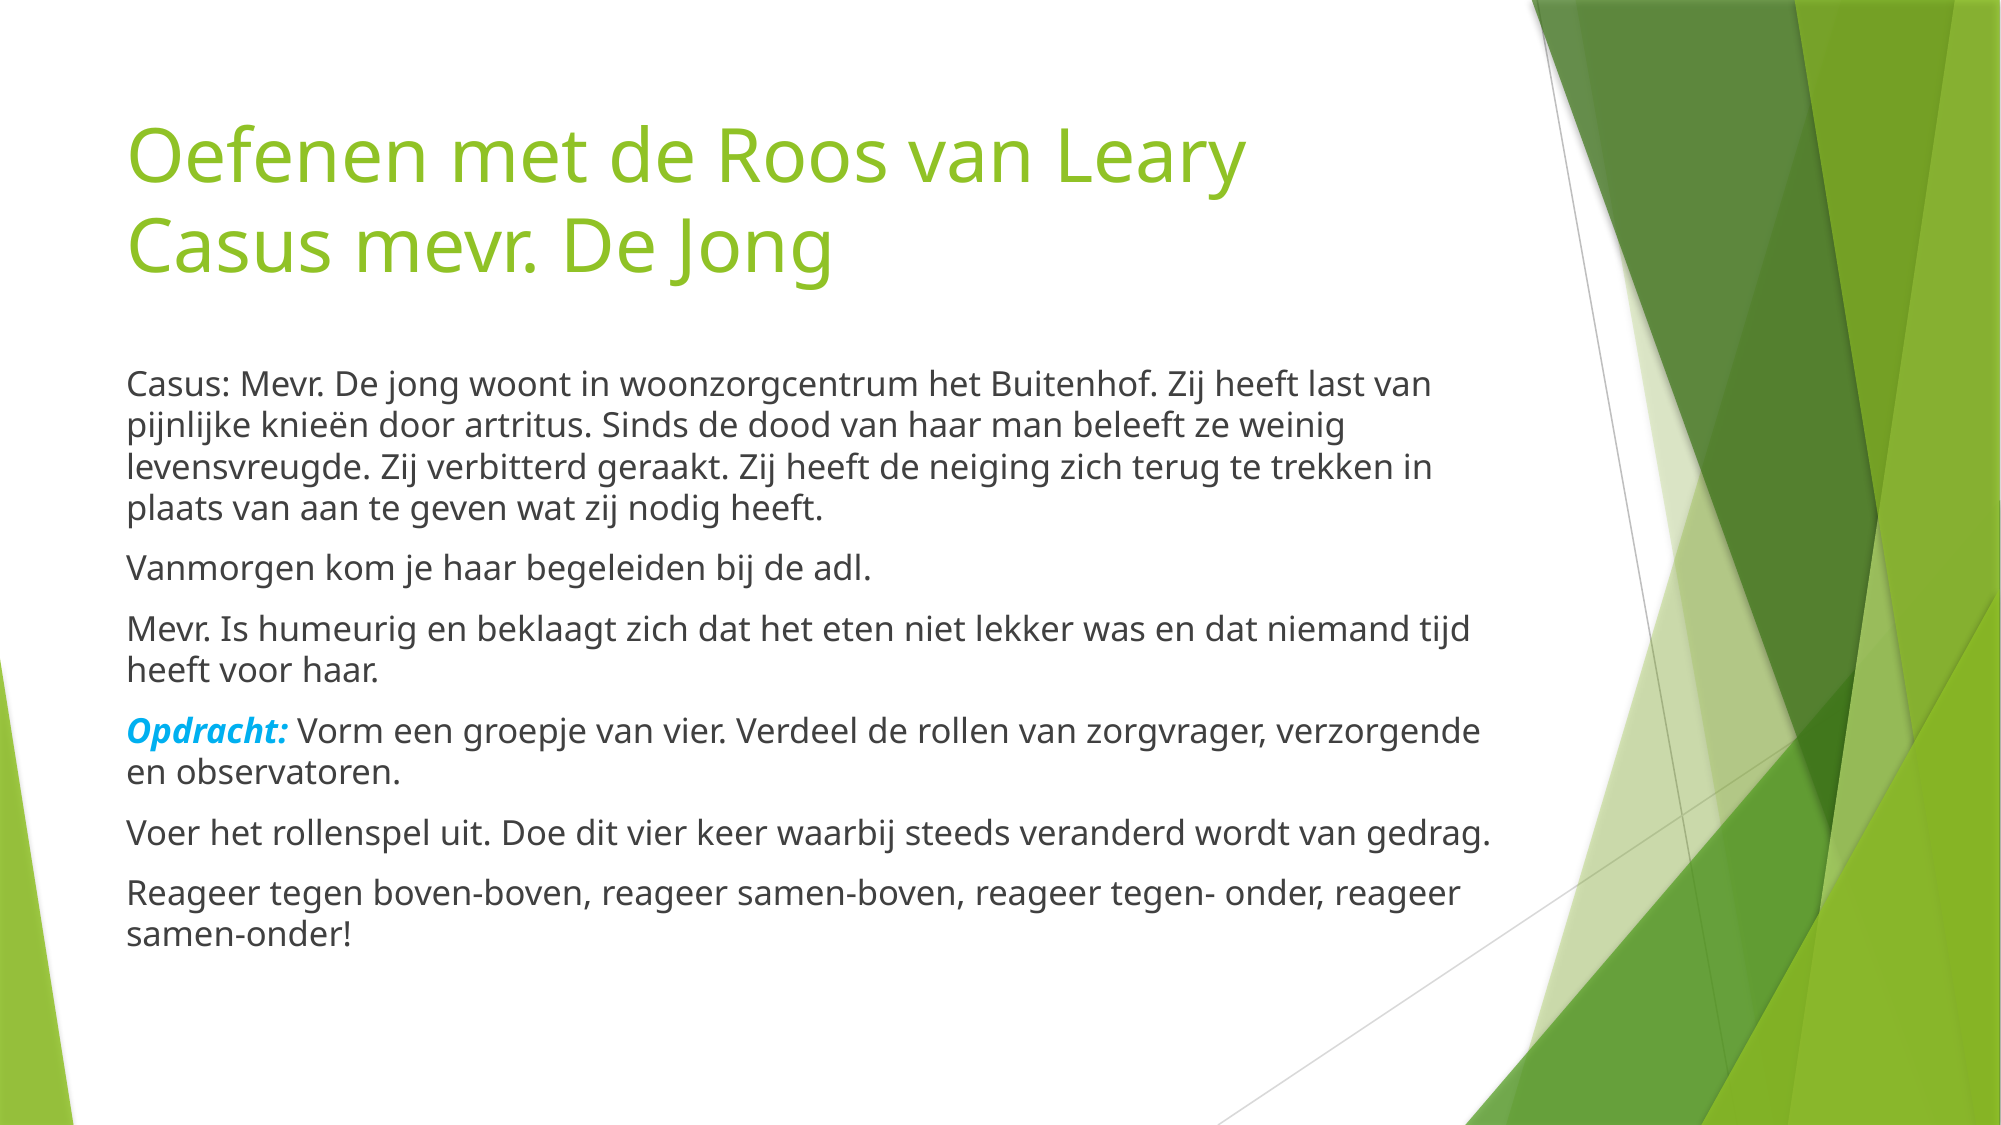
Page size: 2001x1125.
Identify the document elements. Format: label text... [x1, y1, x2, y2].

title Oefenen met de Roos van Leary Casus mevr. De Jong [111, 99, 1522, 317]
list Casus: Mevr. De jong woont in woonzorgcentrum het Buitenhof. Zij heeft last van pijnlijke knieën door artritus. Sinds de dood van haar man beleeft ze weinig levensvreugde. Zij verbitterd geraakt. Zij heeft de neiging zich terug te trekken in plaats van aan te geven wat zij nodig heeft. Vanmorgen kom je haar begeleiden bij de adl. Mevr. Is humeurig en beklaagt zich dat het eten niet lekker was en dat niemand tijd heeft voor haar. Opdracht: Vorm een groepje van vier. Verdeel de rollen van zorgvrager, verzorgende en observatoren. Voer het rollenspel uit. Doe dit vier keer waarbij steeds veranderd wordt van gedrag. Reageer tegen boven-boven, reageer samen-boven, reageer tegen- onder, reageer samen-onder! [111, 354, 1522, 992]
